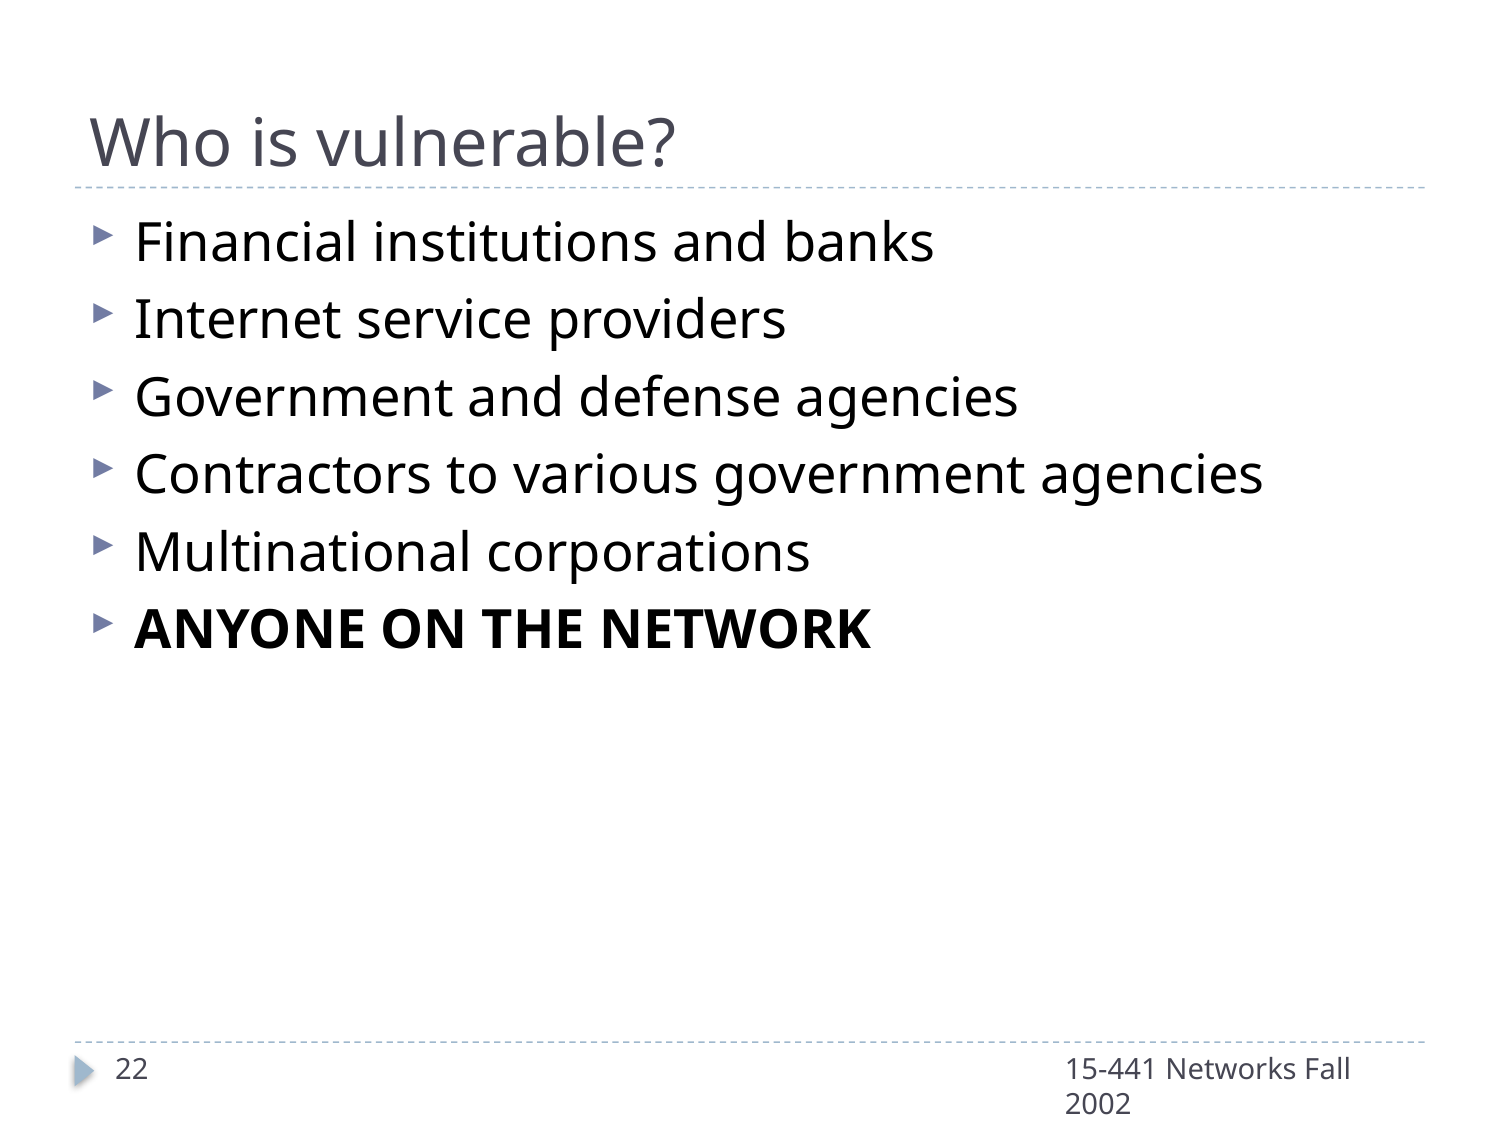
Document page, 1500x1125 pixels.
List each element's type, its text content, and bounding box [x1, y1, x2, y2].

slide_number 22 [100, 1042, 426, 1103]
slide_number 15-441 Networks Fall 2002 [1050, 1042, 1426, 1103]
list Financial institutions and banks Internet service providers Government and defense agencies Contractors to various government agencies Multinational corporations ANYONE ON THE NETWORK [75, 200, 1425, 1010]
title Who is vulnerable? [75, 24, 1425, 188]
